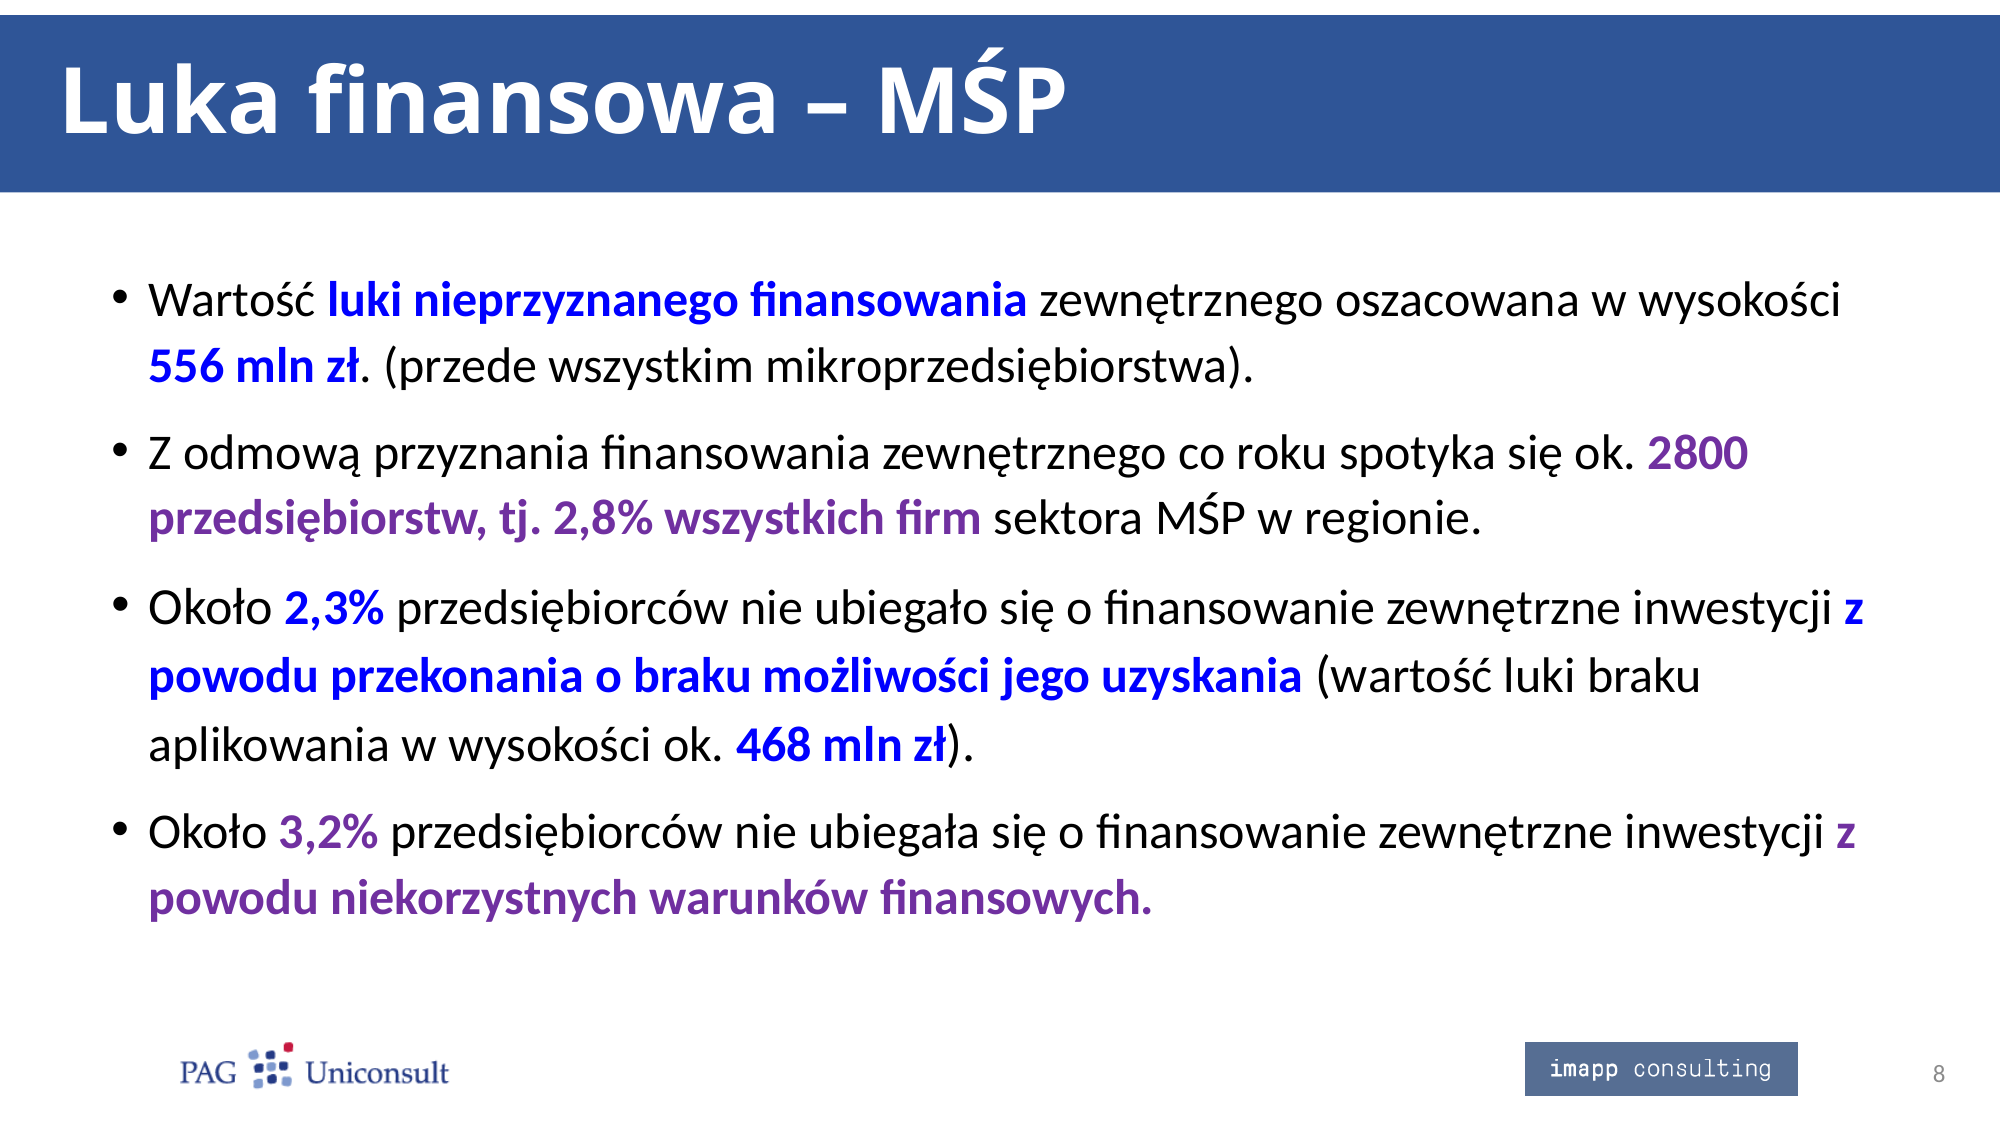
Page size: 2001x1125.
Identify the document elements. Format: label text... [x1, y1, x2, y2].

list Wartość luki nieprzyznanego finansowania zewnętrznego oszacowana w wysokości 556 mln zł. (przede wszystkim mikroprzedsiębiorstwa). Z odmową przyznania finansowania zewnętrznego co roku spotyka się ok. 2800 przedsiębiorstw, tj. 2,8% wszystkich firm sektora MŚP w regionie. Około 2,3% przedsiębiorców nie ubiegało się o finansowanie zewnętrzne inwestycji z powodu przekonania o braku możliwości jego uzyskania (wartość luki braku aplikowania w wysokości ok. 468 mln zł). Około 3,2% przedsiębiorców nie ubiegała się o finansowanie zewnętrzne inwestycji z powodu niekorzystnych warunków finansowych. [96, 252, 1887, 1009]
picture [165, 1040, 475, 1113]
title Luka finansowa – MŚP [0, 15, 2000, 193]
slide_number 8 [1862, 1042, 1961, 1103]
